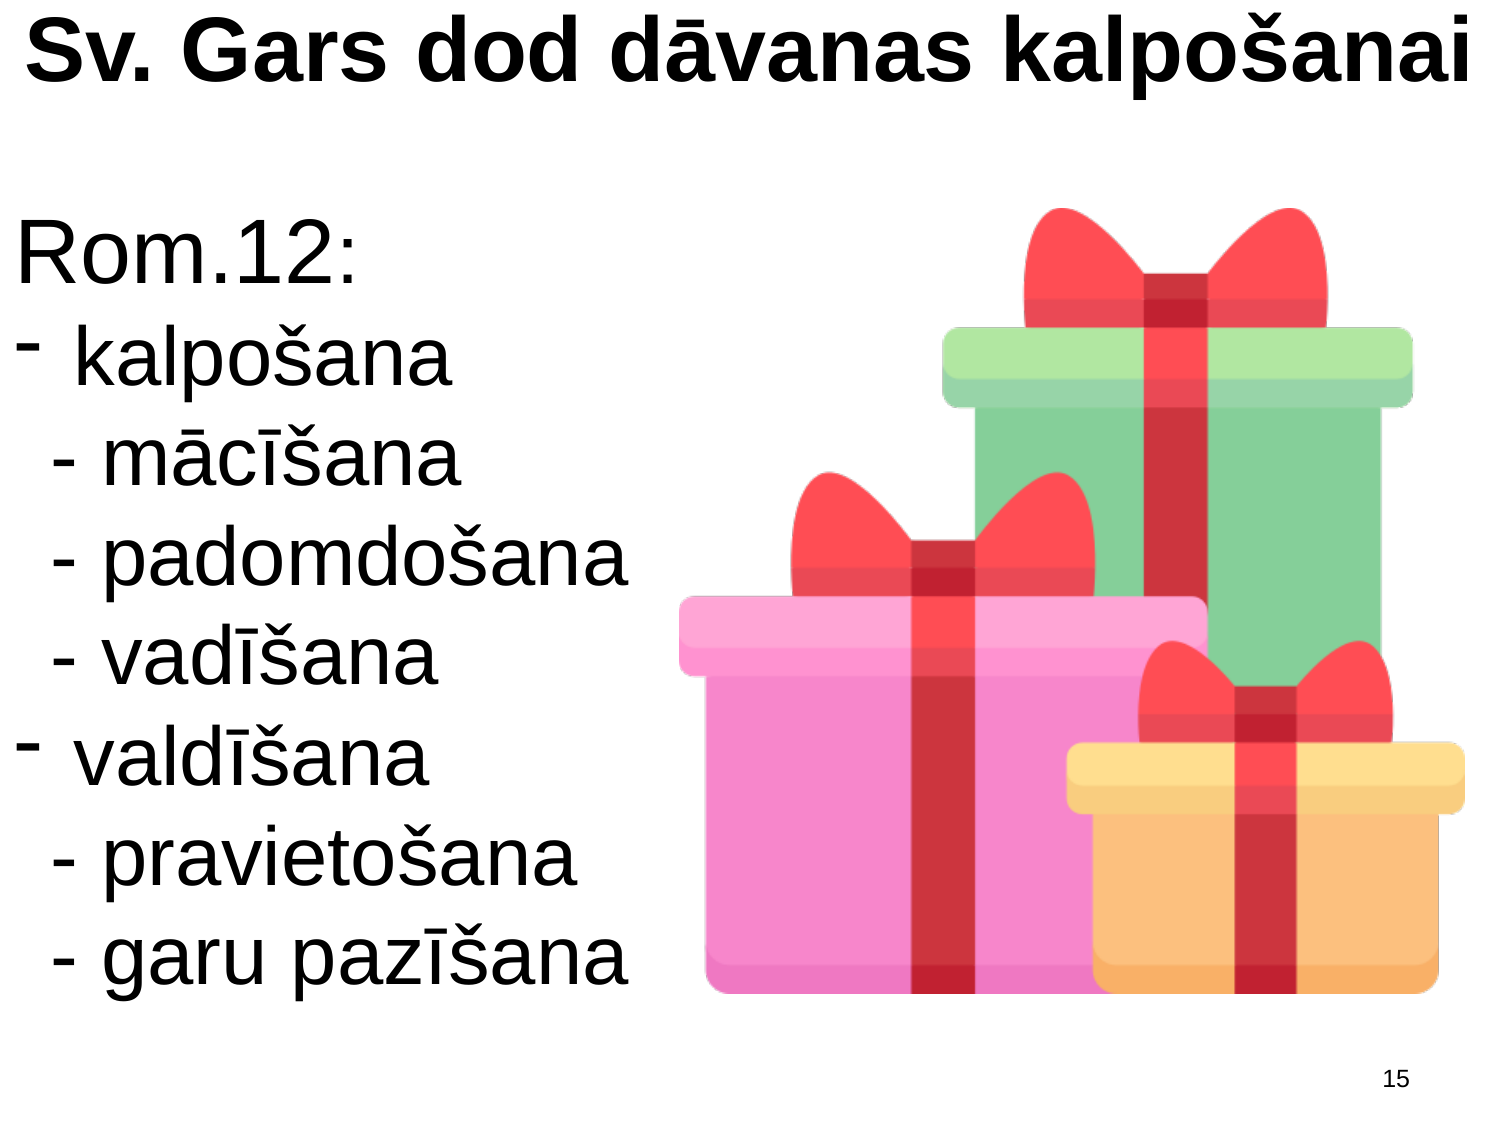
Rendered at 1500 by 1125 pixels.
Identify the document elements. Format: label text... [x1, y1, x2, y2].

text_box Rom.12: kalpošana - mācīšana - padomdošana - vadīšana valdīšana - pravietošana - garu pazīšana [0, 184, 1441, 1010]
title Sv. Gars dod dāvanas kalpošanai [0, 0, 1500, 91]
text_box 15 [1074, 1024, 1425, 1100]
picture [678, 207, 1465, 994]
